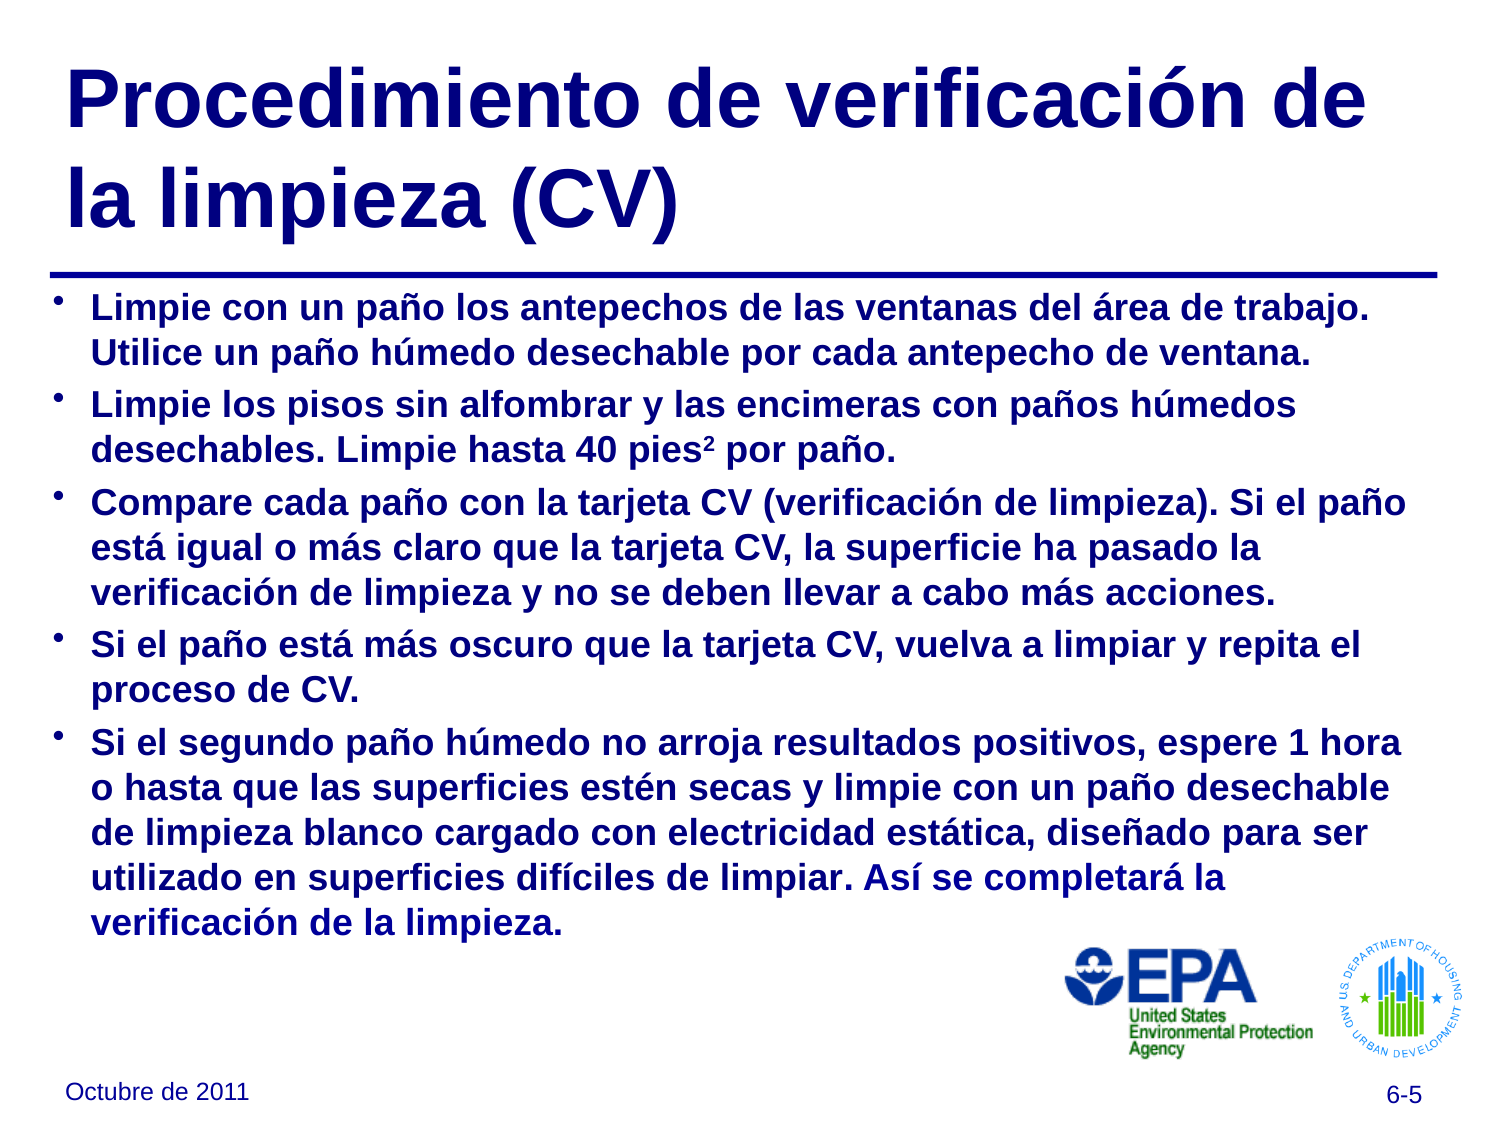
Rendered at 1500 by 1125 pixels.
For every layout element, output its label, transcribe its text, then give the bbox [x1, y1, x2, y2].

title Procedimiento de verificación de la limpieza (CV) [49, 49, 1438, 238]
picture [1337, 937, 1463, 1059]
slide_number Octubre de 2011 [49, 1049, 363, 1125]
picture [1062, 1013, 1319, 1064]
list Limpie con un paño los antepechos de las ventanas del área de trabajo. Utilice un paño húmedo desechable por cada antepecho de ventana. Limpie los pisos sin alfombrar y las encimeras con paños húmedos desechables. Limpie hasta 40 pies2 por paño. Compare cada paño con la tarjeta CV (verificación de limpieza). Si el paño está igual o más claro que la tarjeta CV, la superficie ha pasado la verificación de limpieza y no se deben llevar a cabo más acciones. Si el paño está más oscuro que la tarjeta CV, vuelva a limpiar y repita el proceso de CV. Si el segundo paño húmedo no arroja resultados positivos, espere 1 hora o hasta que las superficies estén secas y limpie con un paño desechable de limpieza blanco cargado con electricidad estática, diseñado para ser utilizado en superficies difíciles de limpiar. Así se completará la verificación de la limpieza. [37, 274, 1451, 1013]
slide_number 6-5 [1124, 1049, 1438, 1125]
